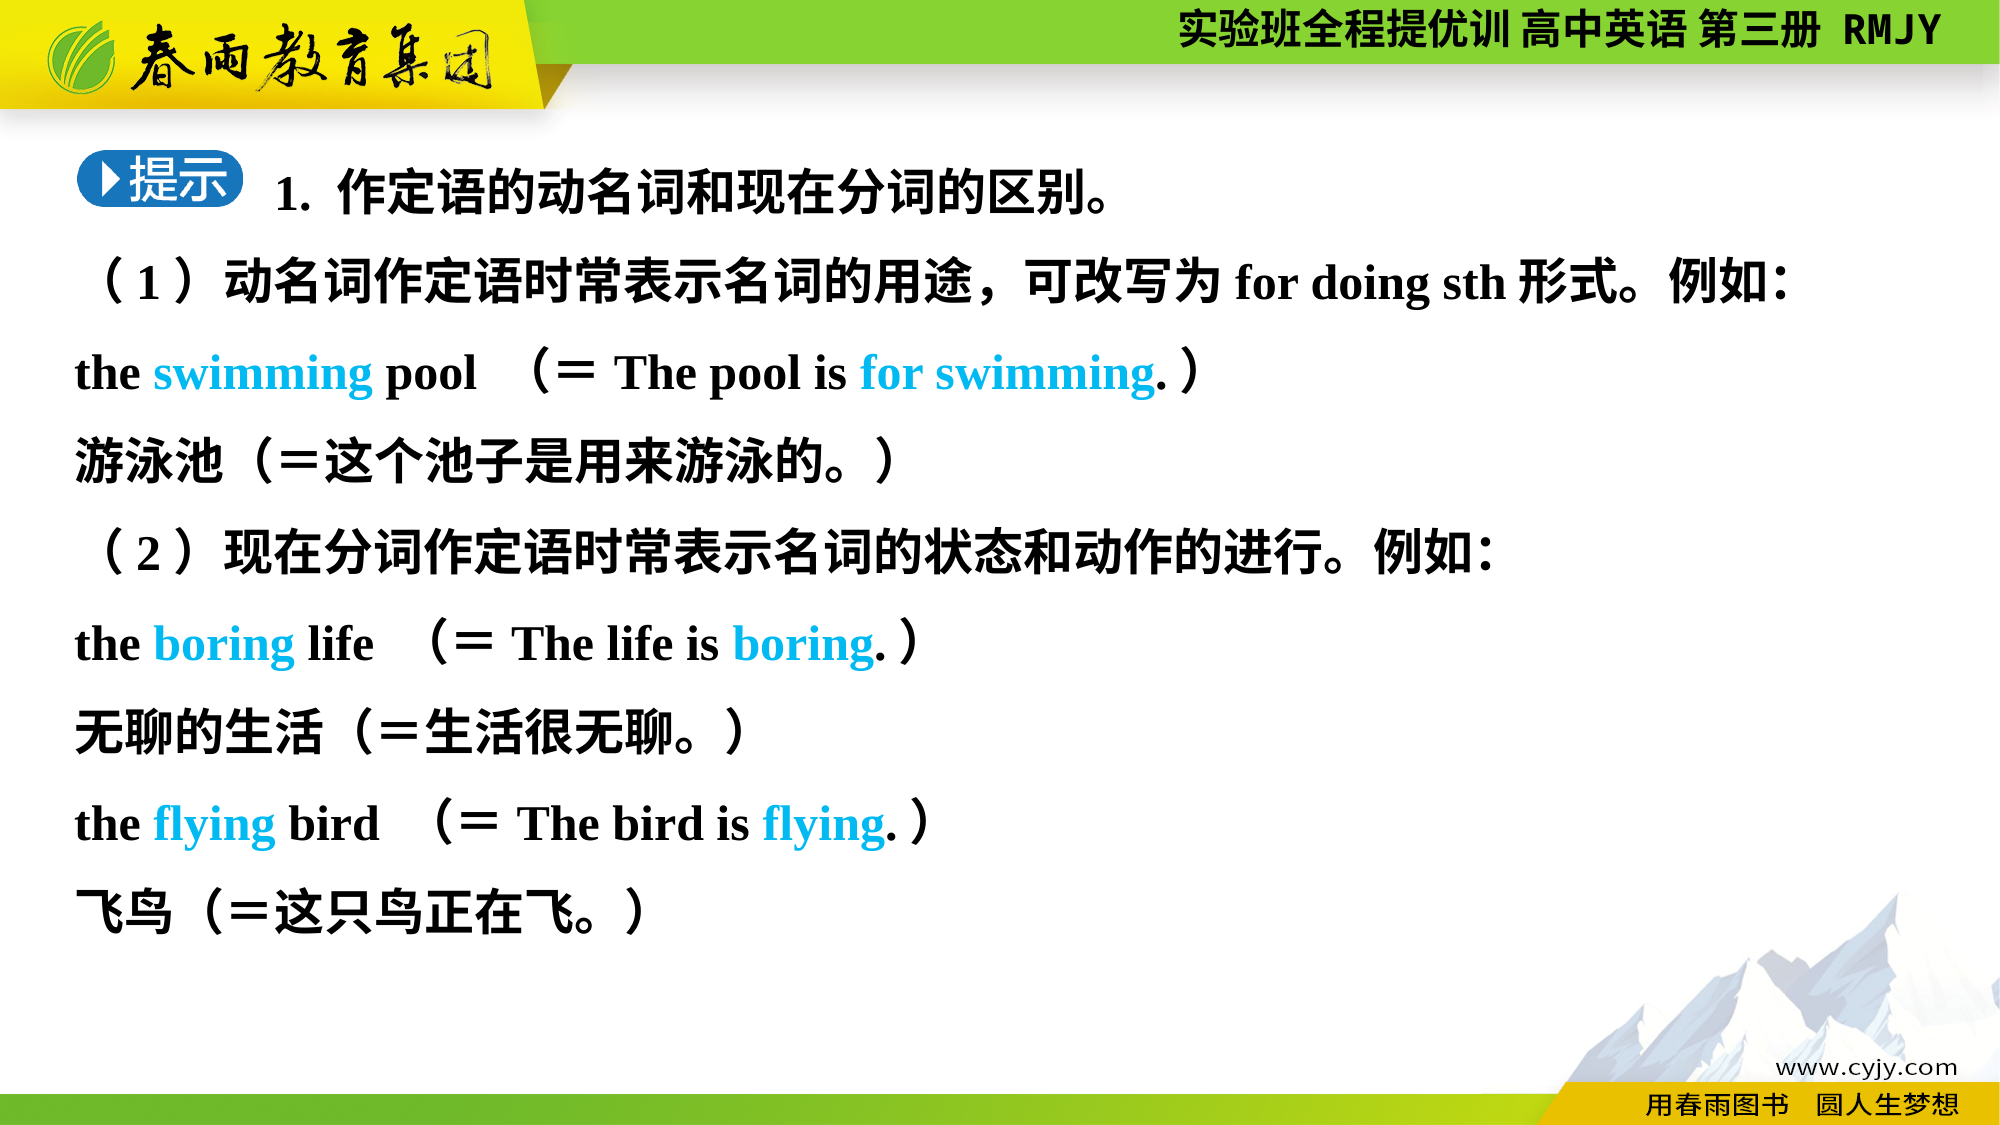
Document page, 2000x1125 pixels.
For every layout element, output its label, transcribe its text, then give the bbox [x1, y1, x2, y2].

list 1. 作定语的动名词和现在分词的区别。 （1）动名词作定语时常表示名词的用途，可改写为for doing sth形式。例如： the swimming pool （＝The pool is for swimming.） 游泳池（＝这个池子是用来游泳的。） （2）现在分词作定语时常表示名词的状态和动作的进行。例如： the boring life （＝The life is boring.） 无聊的生活（＝生活很无聊。） the flying bird （＝The bird is flying.） 飞鸟（＝这只鸟正在飞。） [59, 122, 1944, 956]
picture [0, 0, 2000, 1125]
